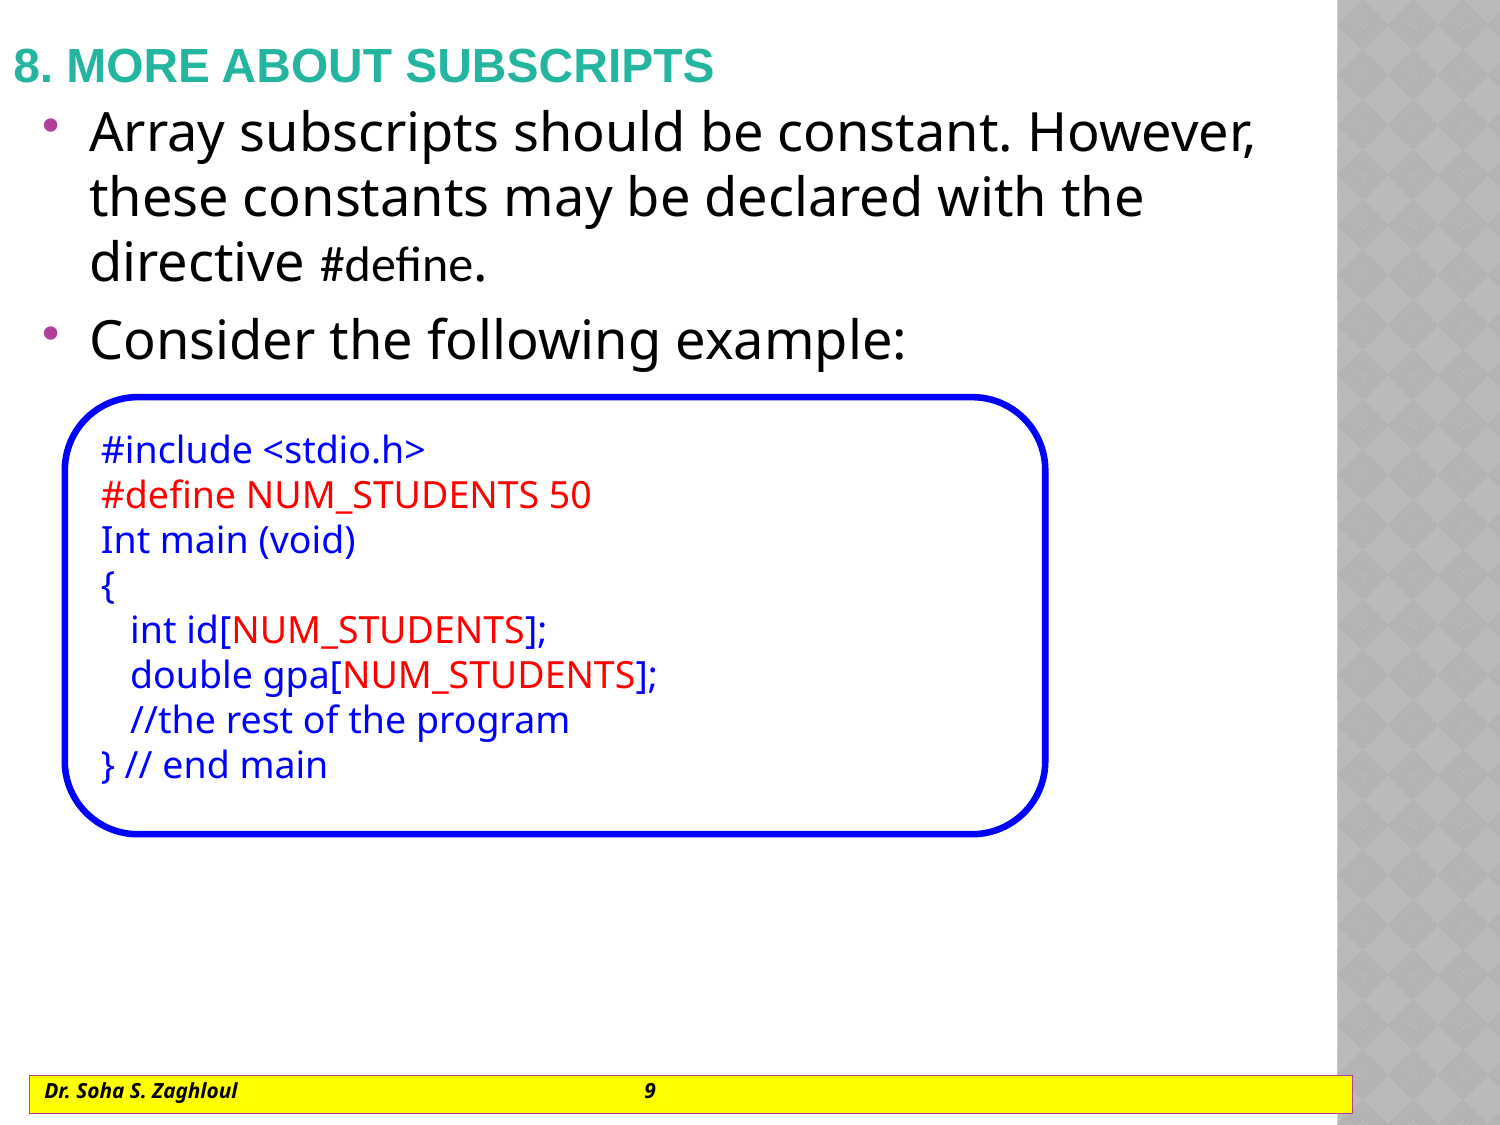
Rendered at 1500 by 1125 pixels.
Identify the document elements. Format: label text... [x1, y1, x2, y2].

text_box #include <stdio.h> #define NUM_STUDENTS 50 Int main (void) { int id[NUM_STUDENTS]; double gpa[NUM_STUDENTS]; //the rest of the program } // end main [61, 393, 1049, 838]
text_box Dr. Soha S. Zaghloul 9 [29, 1075, 1353, 1114]
list Array subscripts should be constant. However, these constants may be declared with the directive #define. Consider the following example: [29, 93, 1341, 1059]
title 8. More about subscripts [5, 19, 1341, 93]
